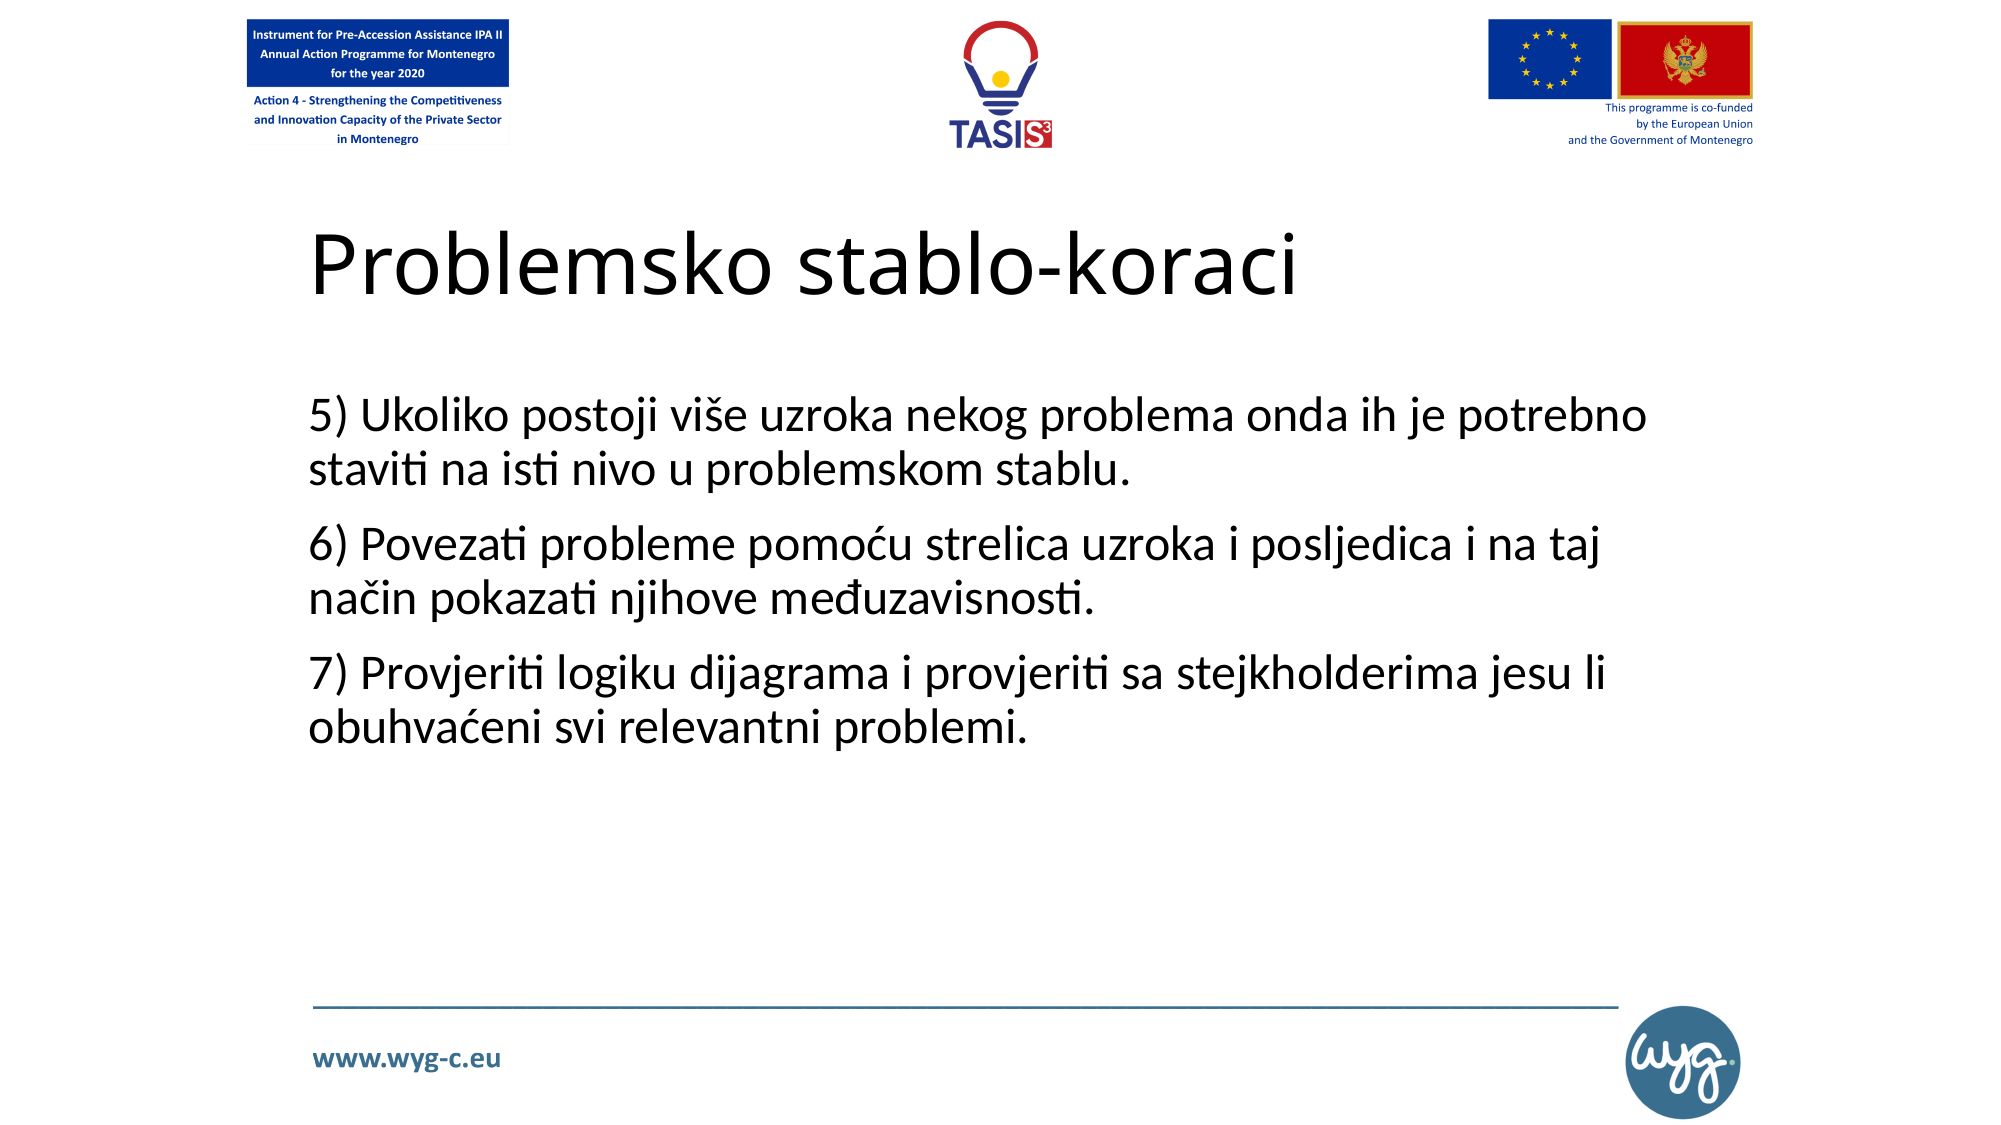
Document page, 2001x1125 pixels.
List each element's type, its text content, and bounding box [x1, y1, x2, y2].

picture [312, 1000, 1743, 1125]
title Problemsko stablo-koraci [294, 215, 1659, 321]
picture [246, 19, 1753, 149]
list 5) Ukoliko postoji više uzroka nekog problema onda ih je potrebno staviti na isti nivo u problemskom stablu. 6) Povezati probleme pomoću strelica uzroka i posljedica i na taj način pokazati njihove međuzavisnosti. 7) Provjeriti logiku dijagrama i provjeriti sa stejkholderima jesu li obuhvaćeni svi relevantni problemi. [294, 381, 1675, 1005]
